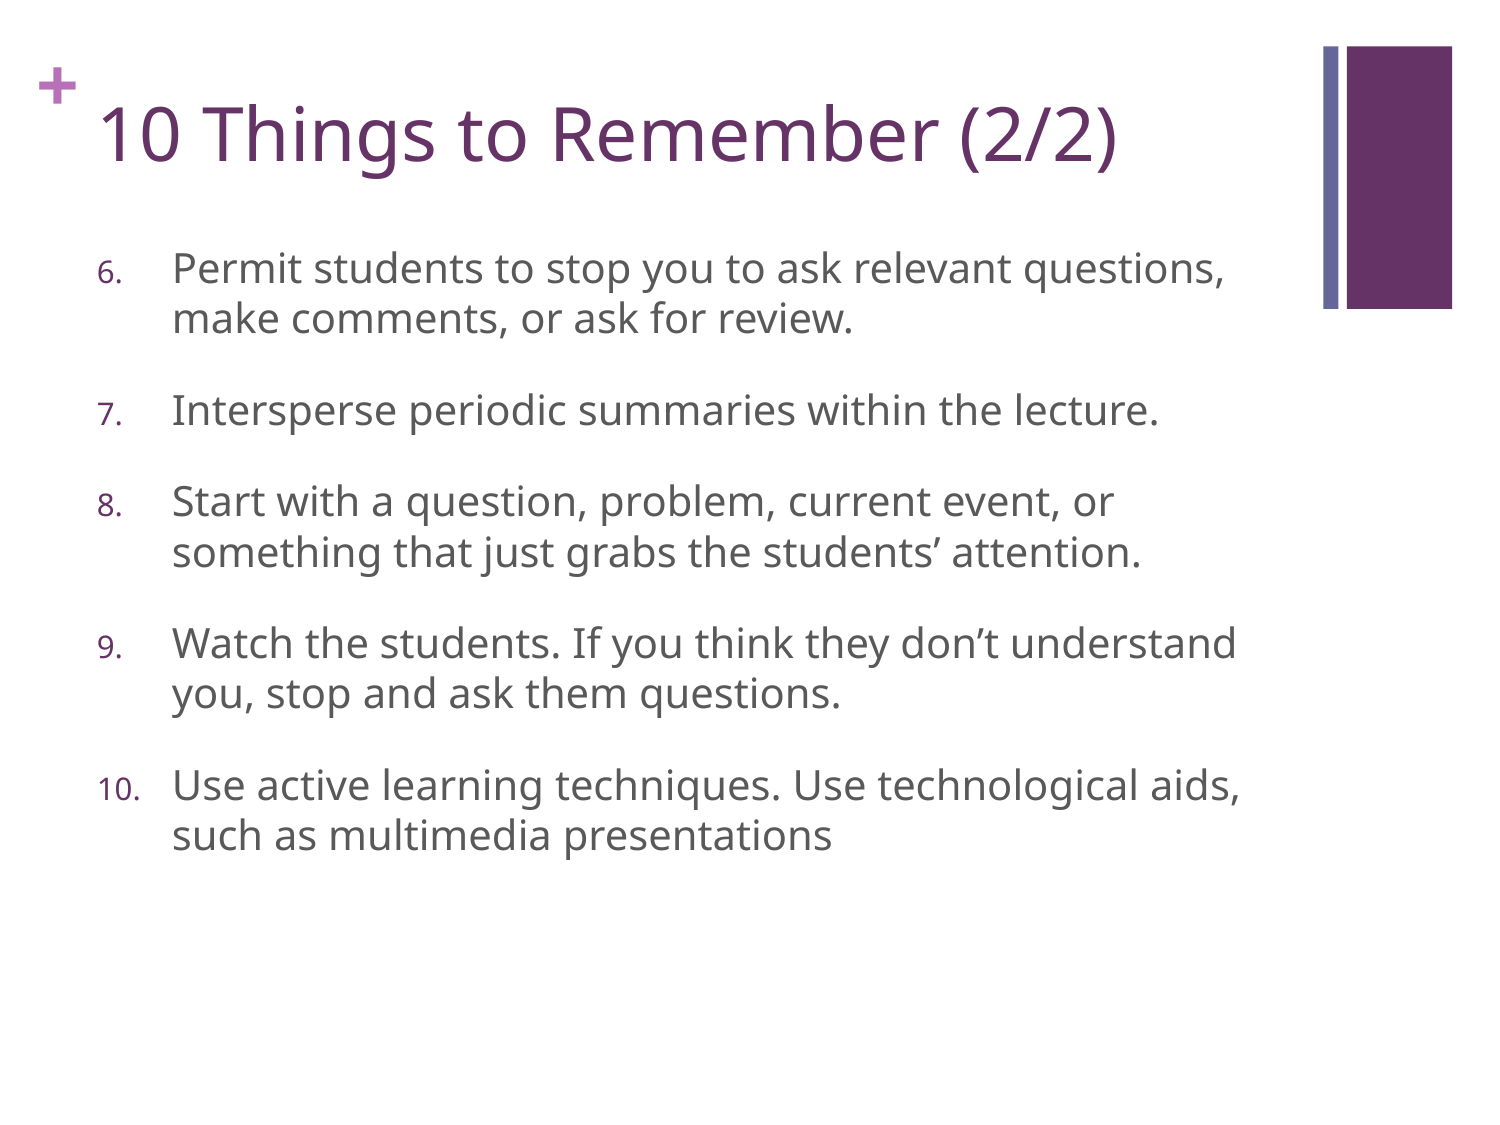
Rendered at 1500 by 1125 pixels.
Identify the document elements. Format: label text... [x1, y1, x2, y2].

list Permit students to stop you to ask relevant questions, make comments, or ask for review. Intersperse periodic summaries within the lecture. Start with a question, problem, current event, or something that just grabs the students’ attention. Watch the students. If you think they don’t understand you, stop and ask them questions. Use active learning techniques. Use technological aids, such as multimedia presentations [81, 234, 1322, 1005]
title 10 Things to Remember (2/2) [81, 79, 1322, 234]
